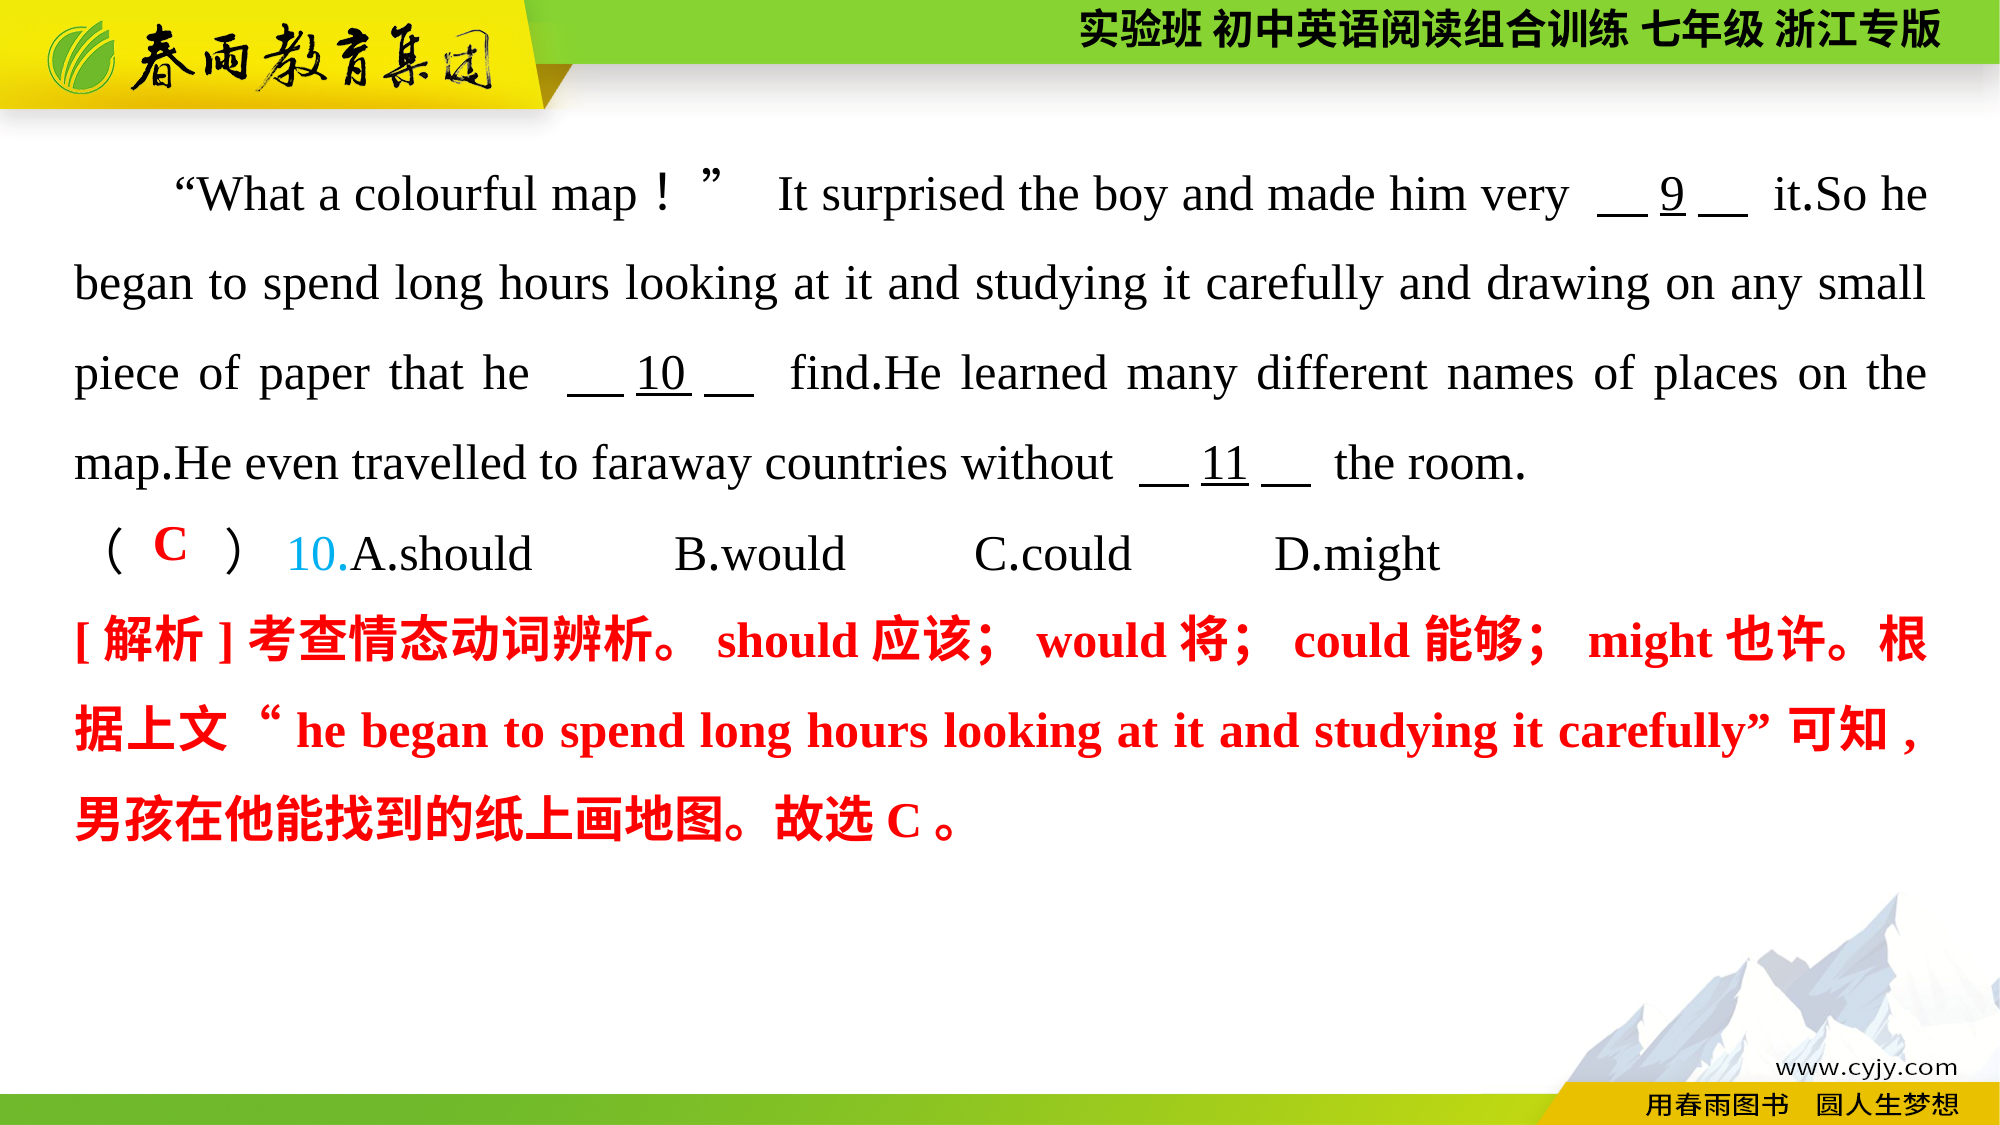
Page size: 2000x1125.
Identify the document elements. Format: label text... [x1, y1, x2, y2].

text_box [解析]考查情态动词辨析。should应该；would将；could能够；might也许。根据上文“he began to spend long hours looking at it and studying it carefully”可知,男孩在他能找到的纸上画地图。故选C。 [59, 569, 1944, 855]
text_box C [138, 503, 204, 569]
picture [0, 0, 2000, 1125]
list “What a colourful map！” It surprised the boy and made him very 9 it.So he began to spend long hours looking at it and studying it carefully and drawing on any small piece of paper that he 10 find.He learned many different names of places on the map.He even travelled to faraway countries without 11 the room. （ ）10.A.should B.would C.could D.might [59, 122, 1944, 569]
